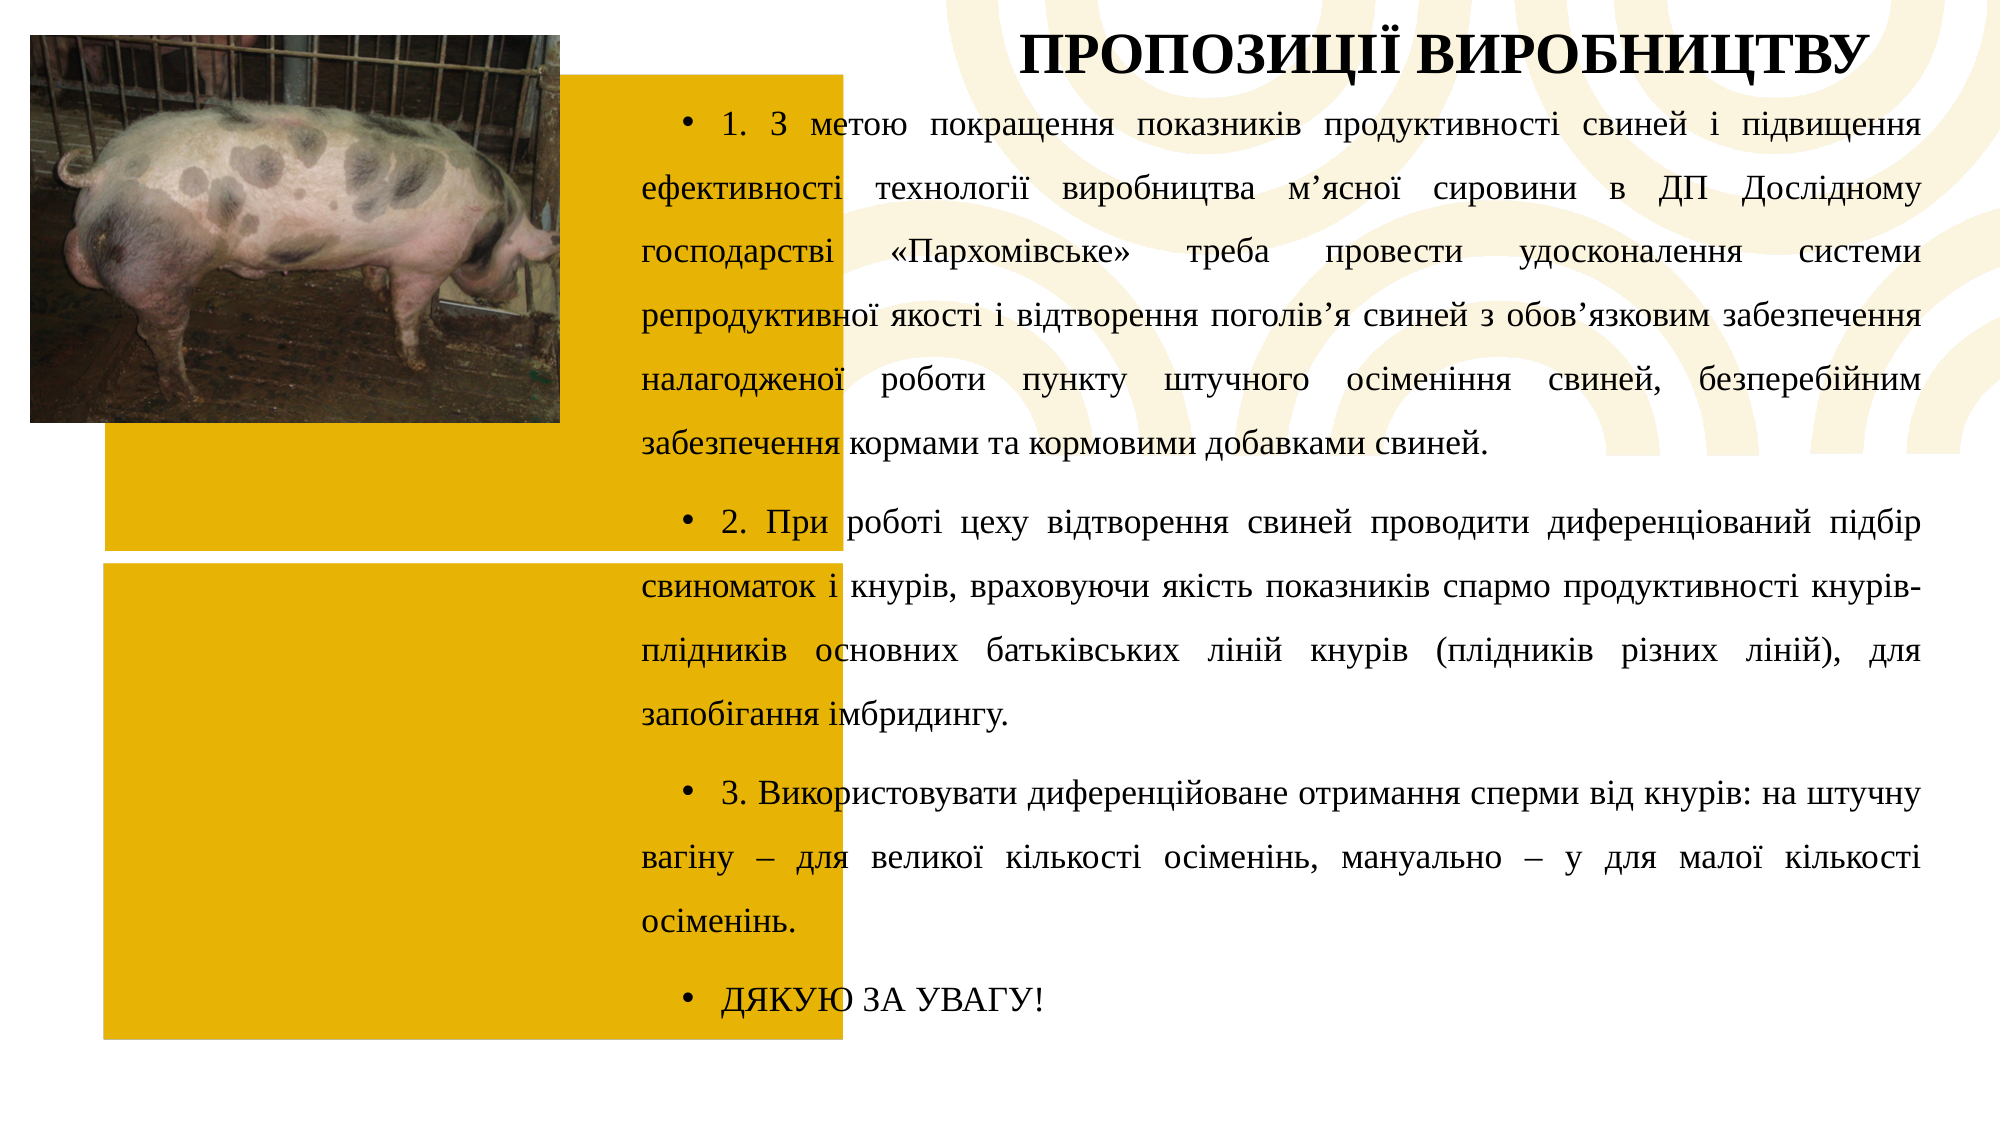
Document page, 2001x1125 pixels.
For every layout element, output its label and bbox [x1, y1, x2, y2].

list [0, 0, 2000, 1125]
picture [30, 35, 560, 423]
